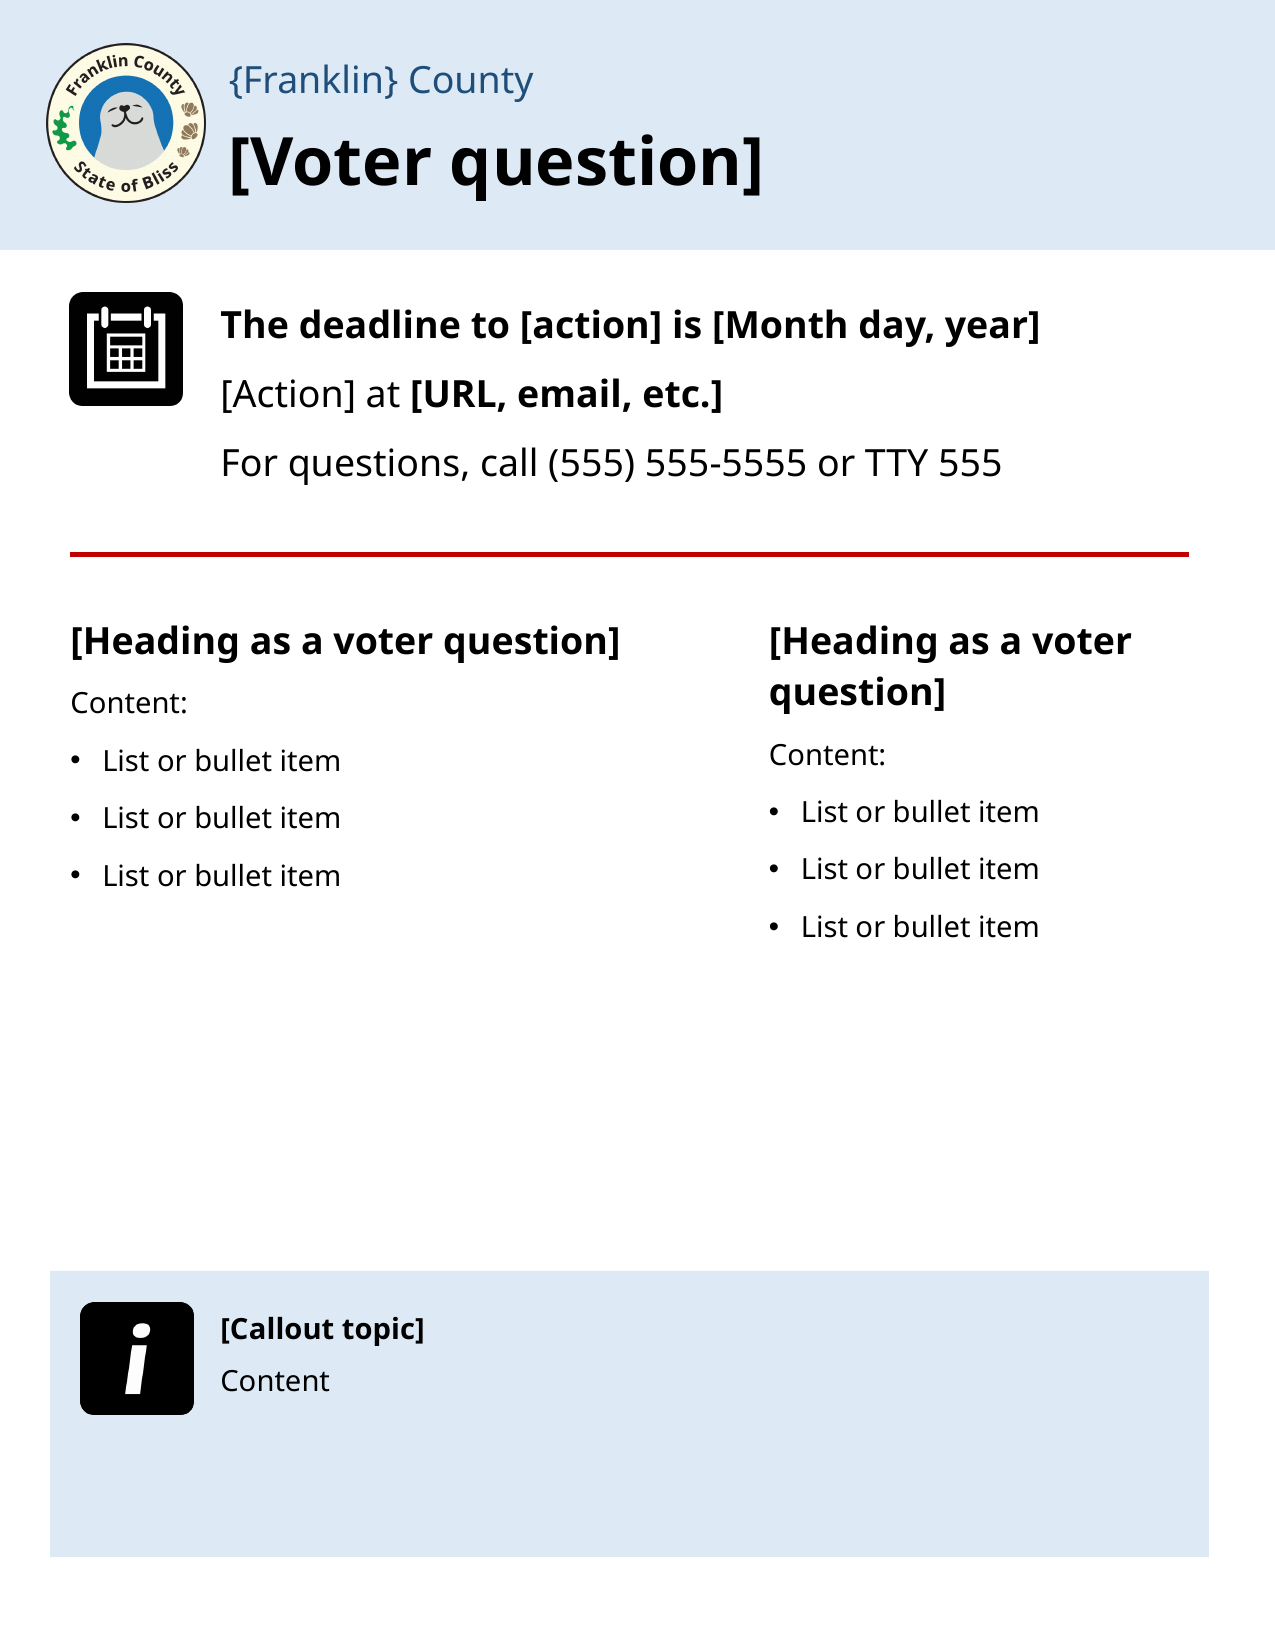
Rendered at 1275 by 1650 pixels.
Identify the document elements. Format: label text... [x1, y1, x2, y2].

text_box [Heading as a voter question] Content: List or bullet item List or bullet item List or bullet item [754, 603, 1190, 1130]
text_box The deadline to [action] is [Month day, year] [Action] at [URL, email, etc.] For questions, call (555) 555-5555 or TTY 555 [205, 293, 1220, 506]
text_box [50, 1270, 1209, 1557]
picture [69, 292, 183, 406]
title [Voter question] [213, 125, 1206, 202]
text_box [0, 0, 1275, 250]
picture [46, 43, 206, 203]
text_box [Callout topic] Content [205, 1297, 1190, 1503]
text_box [Heading as a voter question] Content: List or bullet item List or bullet item List or bullet item [55, 603, 698, 1130]
picture [80, 1302, 194, 1416]
text_box {Franklin} County [213, 48, 1230, 109]
